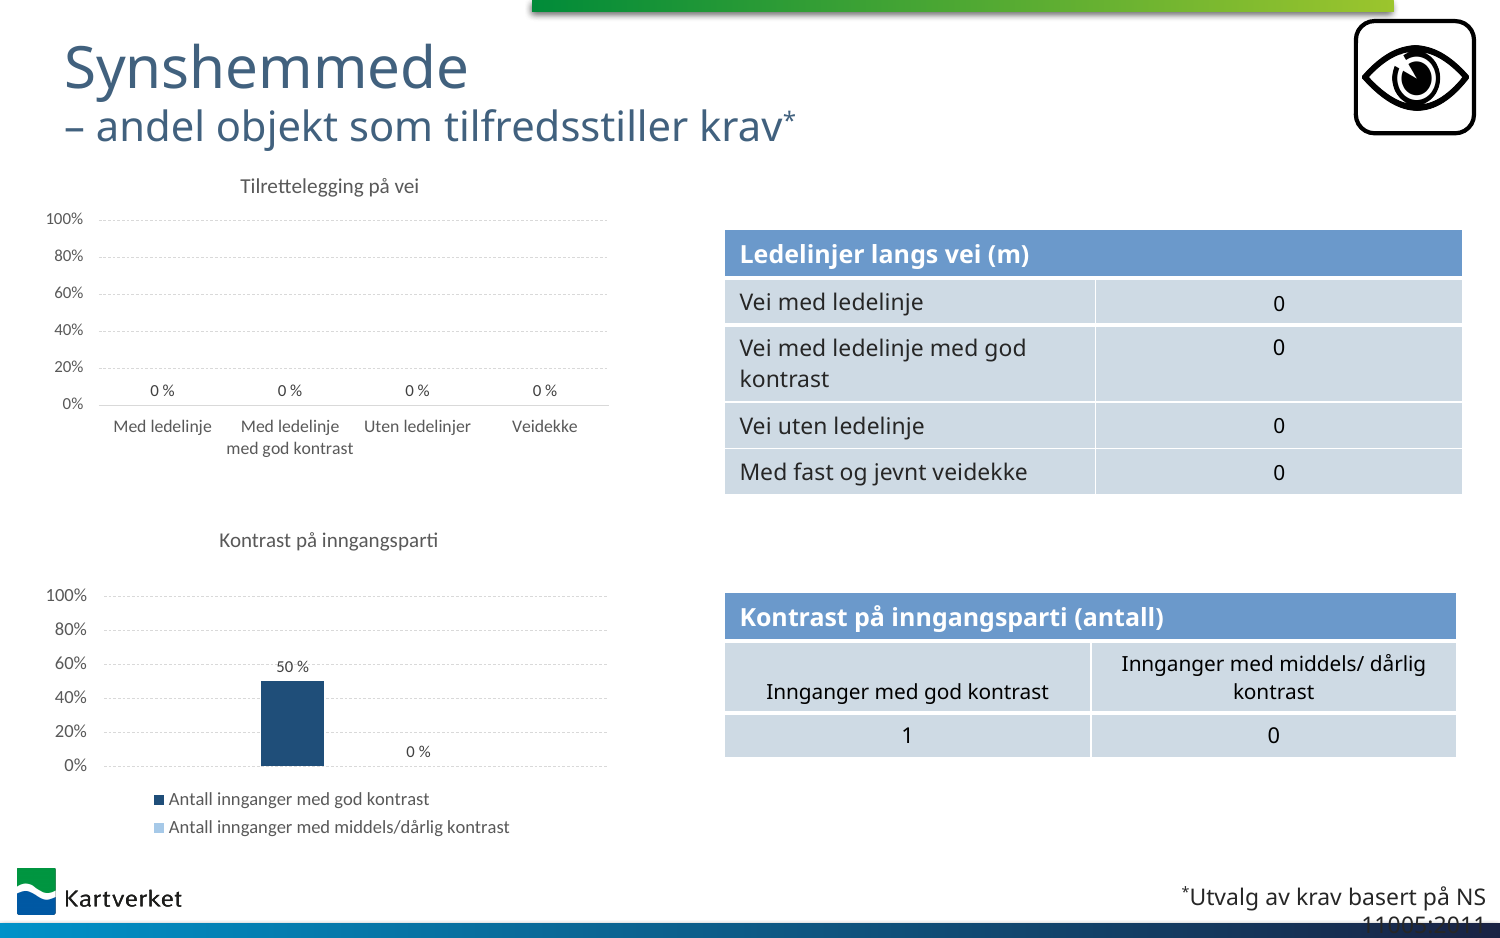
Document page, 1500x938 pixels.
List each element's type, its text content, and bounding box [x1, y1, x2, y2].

table_cell 0 [1096, 403, 1462, 448]
table_cell 1 [725, 715, 1090, 757]
text_box Synshemmede – andel objekt som tilfredsstiller krav* [49, 24, 1431, 158]
table_cell Vei med ledelinje [725, 280, 1095, 323]
table_cell Vei uten ledelinje [725, 403, 1095, 448]
text_box *Utvalg av krav basert på NS 11005:2011 [1068, 873, 1500, 938]
table_cell 0 [1096, 449, 1462, 494]
table_header Kontrast på inngangsparti (antall) [725, 593, 1456, 639]
table_cell 0 [1092, 715, 1456, 757]
picture [41, 520, 617, 846]
table_cell Med fast og jevnt veidekke [725, 449, 1095, 494]
table_cell Innganger med god kontrast [725, 643, 1090, 711]
table_header Ledelinjer langs vei (m) [725, 230, 1462, 276]
picture [41, 166, 619, 492]
table_cell Innganger med middels/ dårlig kontrast [1092, 643, 1456, 711]
table_cell Vei med ledelinje med god kontrast [725, 327, 1095, 401]
table_cell 0 [1096, 327, 1462, 401]
table_cell 0 [1096, 280, 1462, 323]
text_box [1355, 20, 1475, 134]
